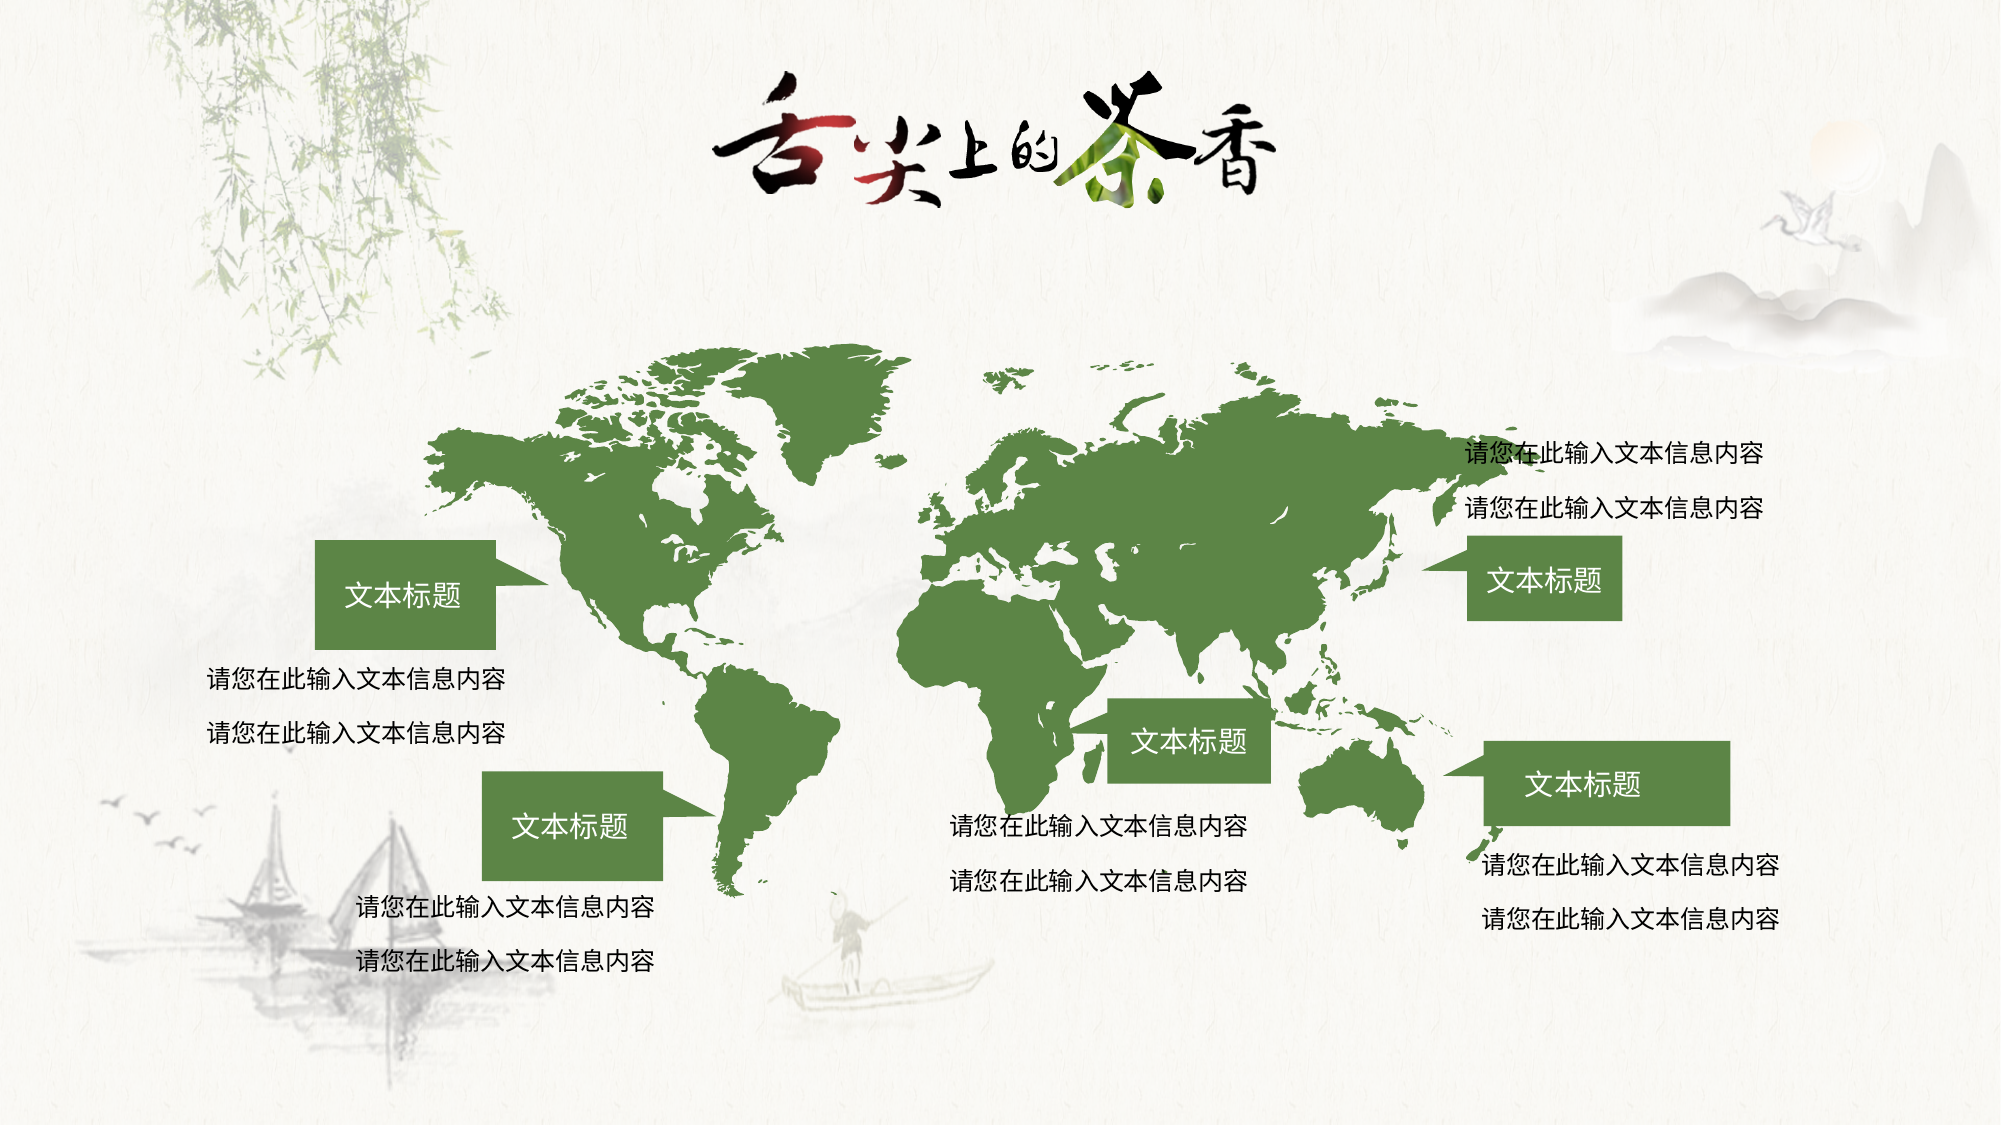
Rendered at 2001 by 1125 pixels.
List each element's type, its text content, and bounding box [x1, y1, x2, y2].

picture [697, 11, 1303, 223]
text_box 请您在此输入文本信息内容 [1731, 484, 1803, 530]
text_box 请您在此输入文本信息内容 [1466, 895, 1820, 941]
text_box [314, 343, 1731, 899]
text_box 请您在此输入文本信息内容 [1731, 841, 1820, 887]
text_box 请您在此输入文本信息内容 [934, 899, 1288, 903]
text_box 请您在此输入文本信息内容 [1731, 430, 1803, 476]
text_box 请您在此输入文本信息内容 [340, 938, 694, 984]
text_box 请您在此输入文本信息内容 [192, 709, 314, 755]
text_box 请您在此输入文本信息内容 [340, 899, 694, 929]
text_box 请您在此输入文本信息内容 [192, 655, 314, 701]
